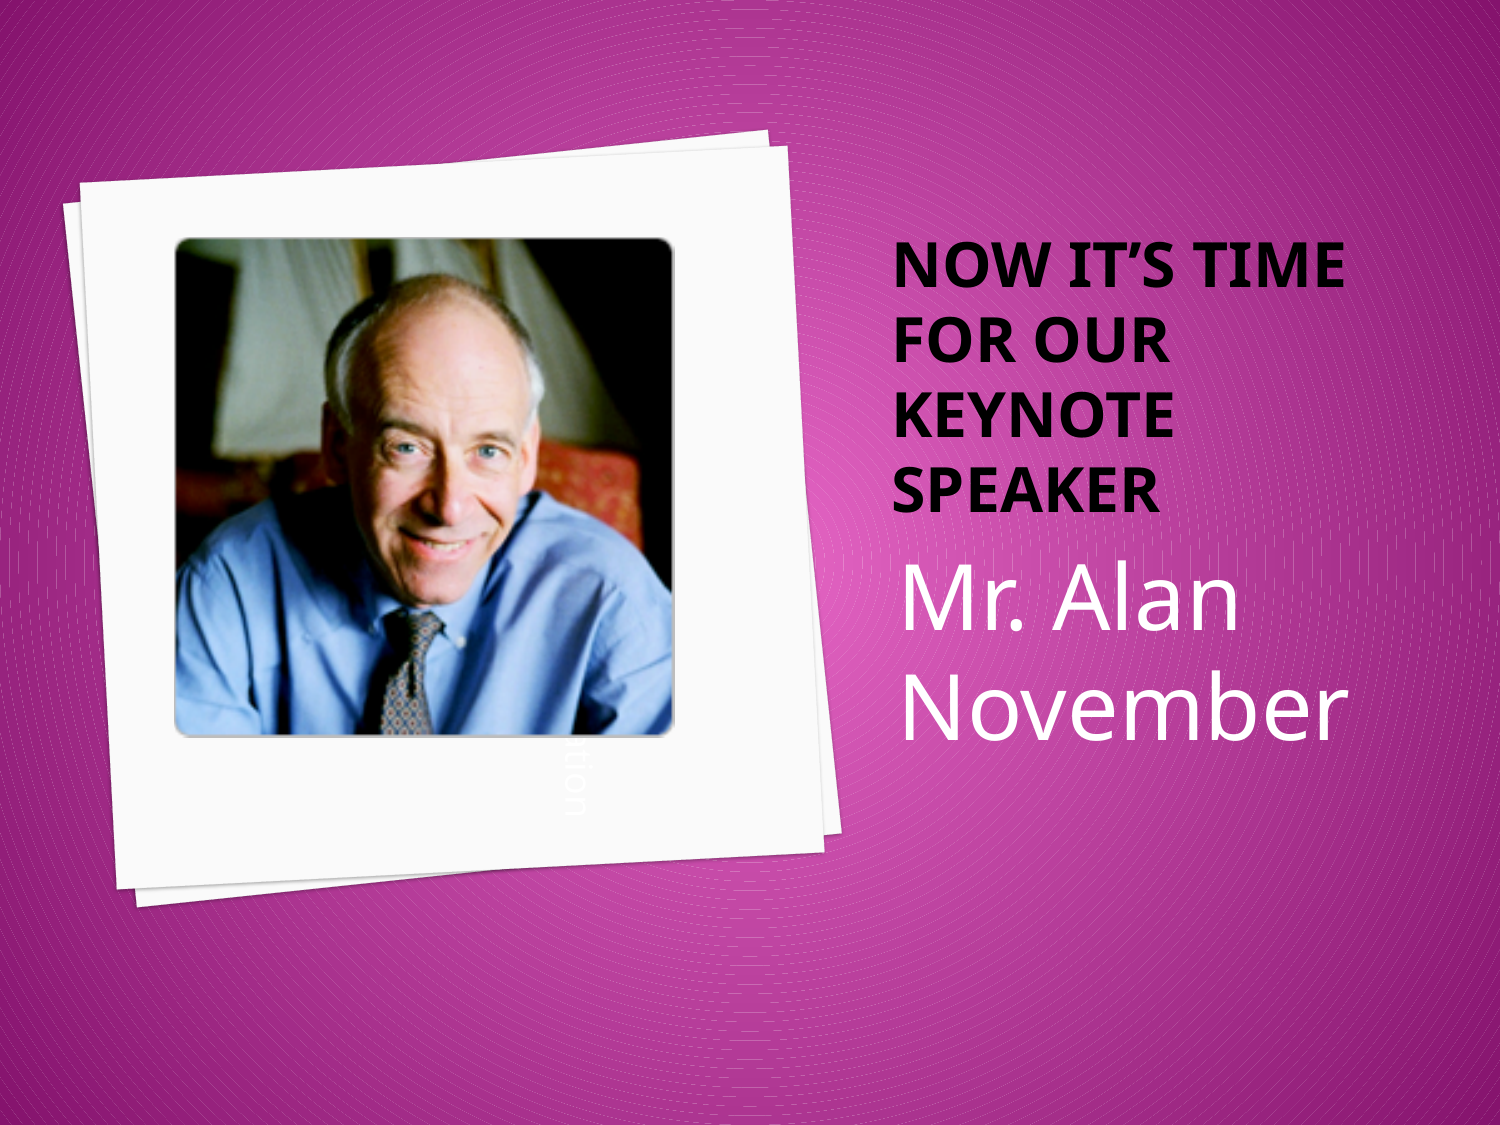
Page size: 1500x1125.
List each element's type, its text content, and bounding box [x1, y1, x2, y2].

title Now it’s time for our keynote speaker [884, 187, 1447, 525]
picture [174, 237, 676, 738]
text_box % of Innovation [550, 748, 611, 900]
list Mr. Alan November [884, 538, 1447, 854]
